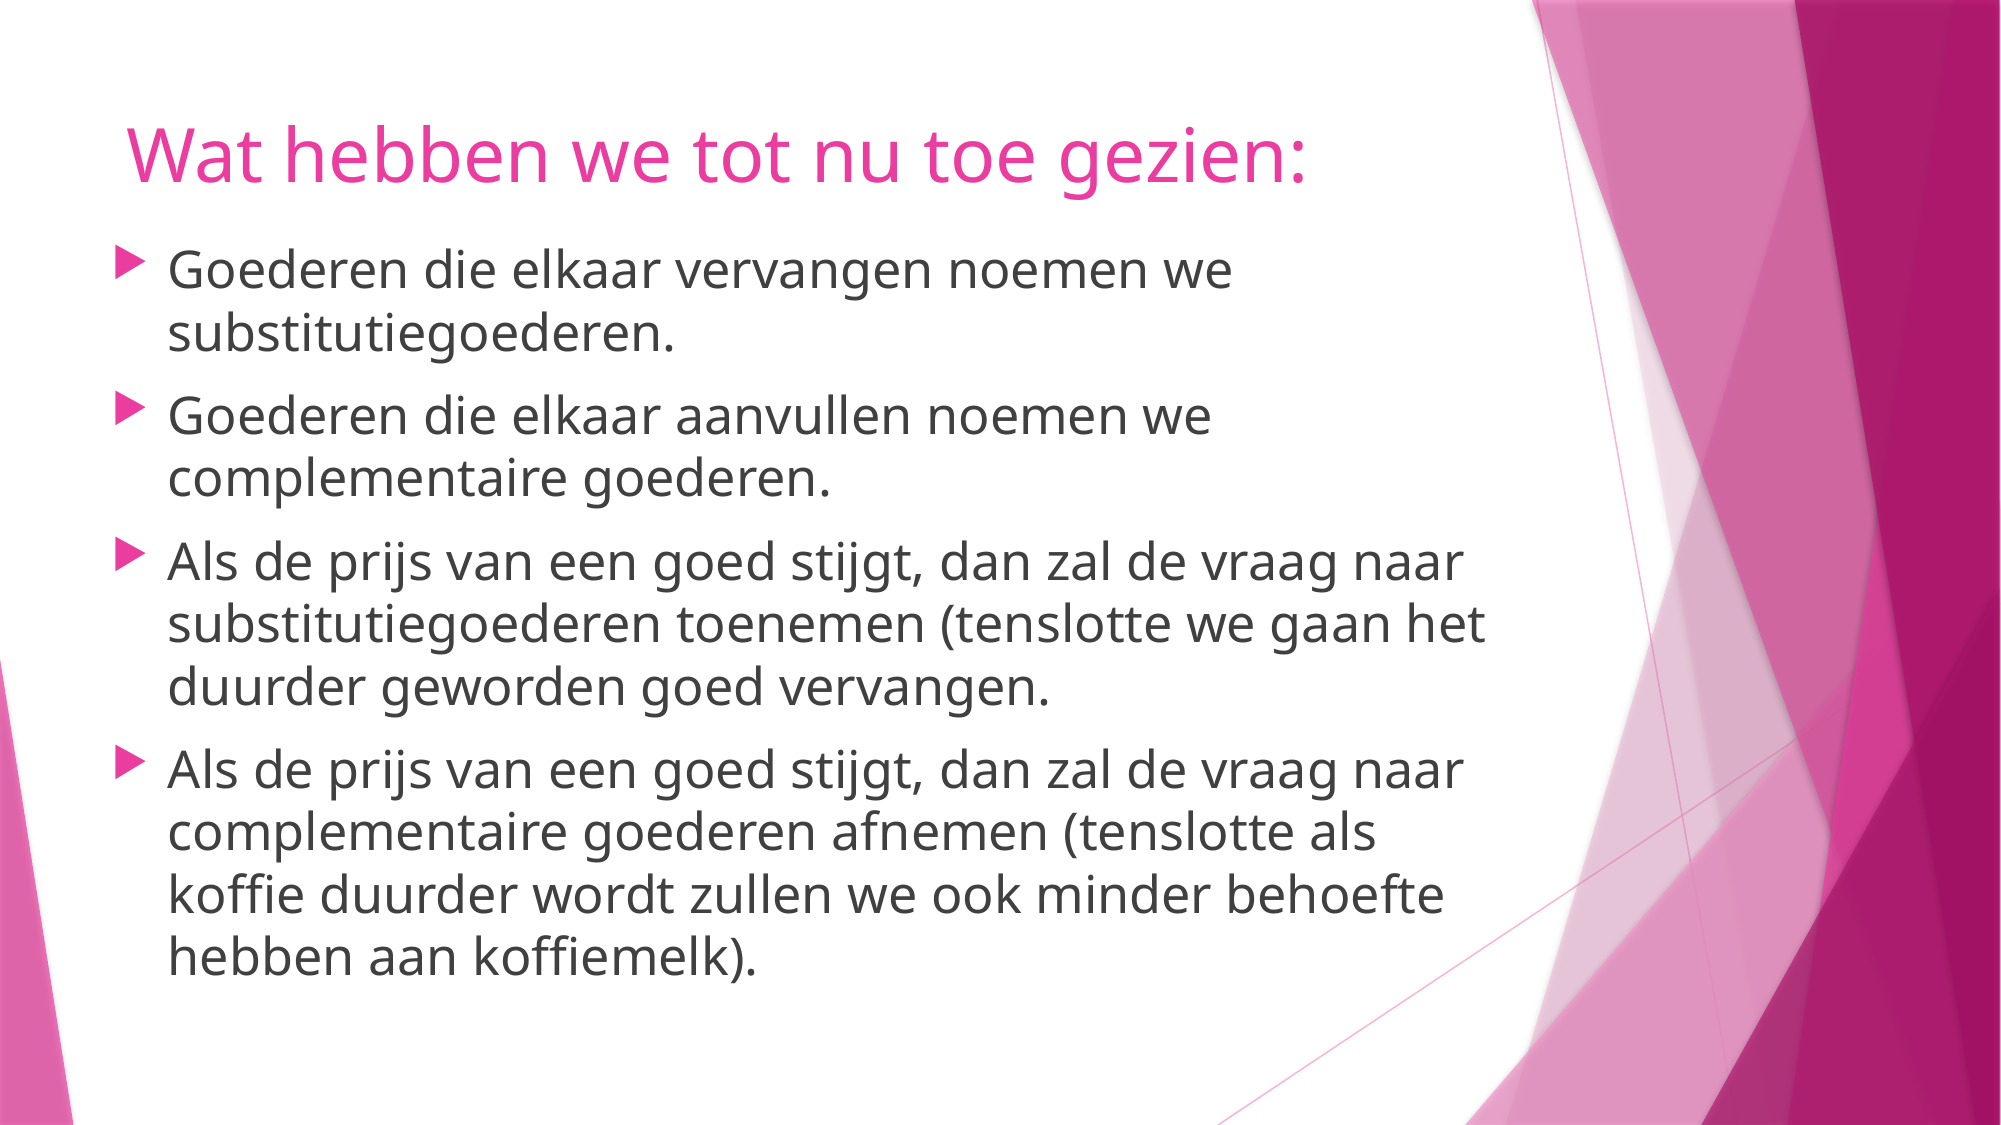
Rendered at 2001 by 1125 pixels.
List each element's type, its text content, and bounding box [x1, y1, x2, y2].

title Wat hebben we tot nu toe gezien: [111, 99, 1522, 228]
list Goederen die elkaar vervangen noemen we substitutiegoederen. Goederen die elkaar aanvullen noemen we complementaire goederen. Als de prijs van een goed stijgt, dan zal de vraag naar substitutiegoederen toenemen (tenslotte we gaan het duurder geworden goed vervangen. Als de prijs van een goed stijgt, dan zal de vraag naar complementaire goederen afnemen (tenslotte als koffie duurder wordt zullen we ook minder behoefte hebben aan koffiemelk). [96, 228, 1522, 992]
